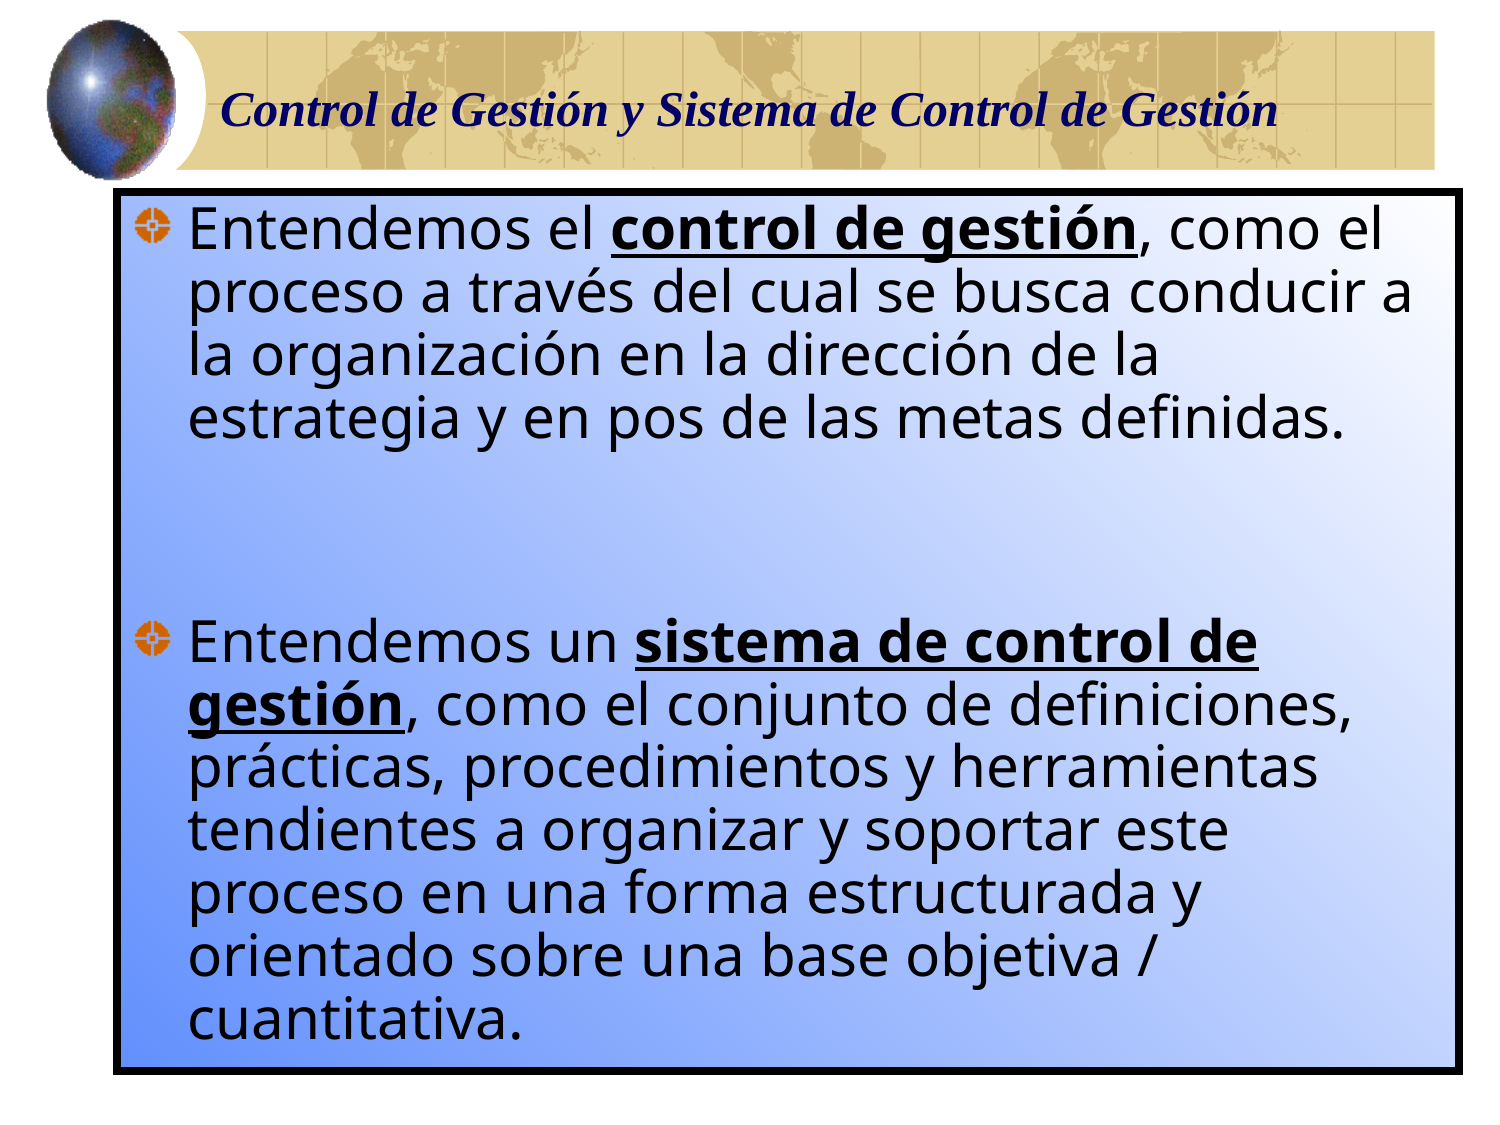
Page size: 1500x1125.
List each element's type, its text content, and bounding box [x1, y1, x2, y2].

title Control de Gestión y Sistema de Control de Gestión [112, 12, 1388, 201]
picture [131, 206, 173, 248]
list Entendemos el control de gestión, como el proceso a través del cual se busca conducir a la organización en la dirección de la estrategia y en pos de las metas definidas. Entendemos un sistema de control de gestión, como el conjunto de definiciones, prácticas, procedimientos y herramientas tendientes a organizar y soportar este proceso en una forma estructurada y orientado sobre una base objetiva / cuantitativa. [116, 191, 1460, 1072]
picture [131, 619, 173, 661]
picture [42, 14, 112, 185]
